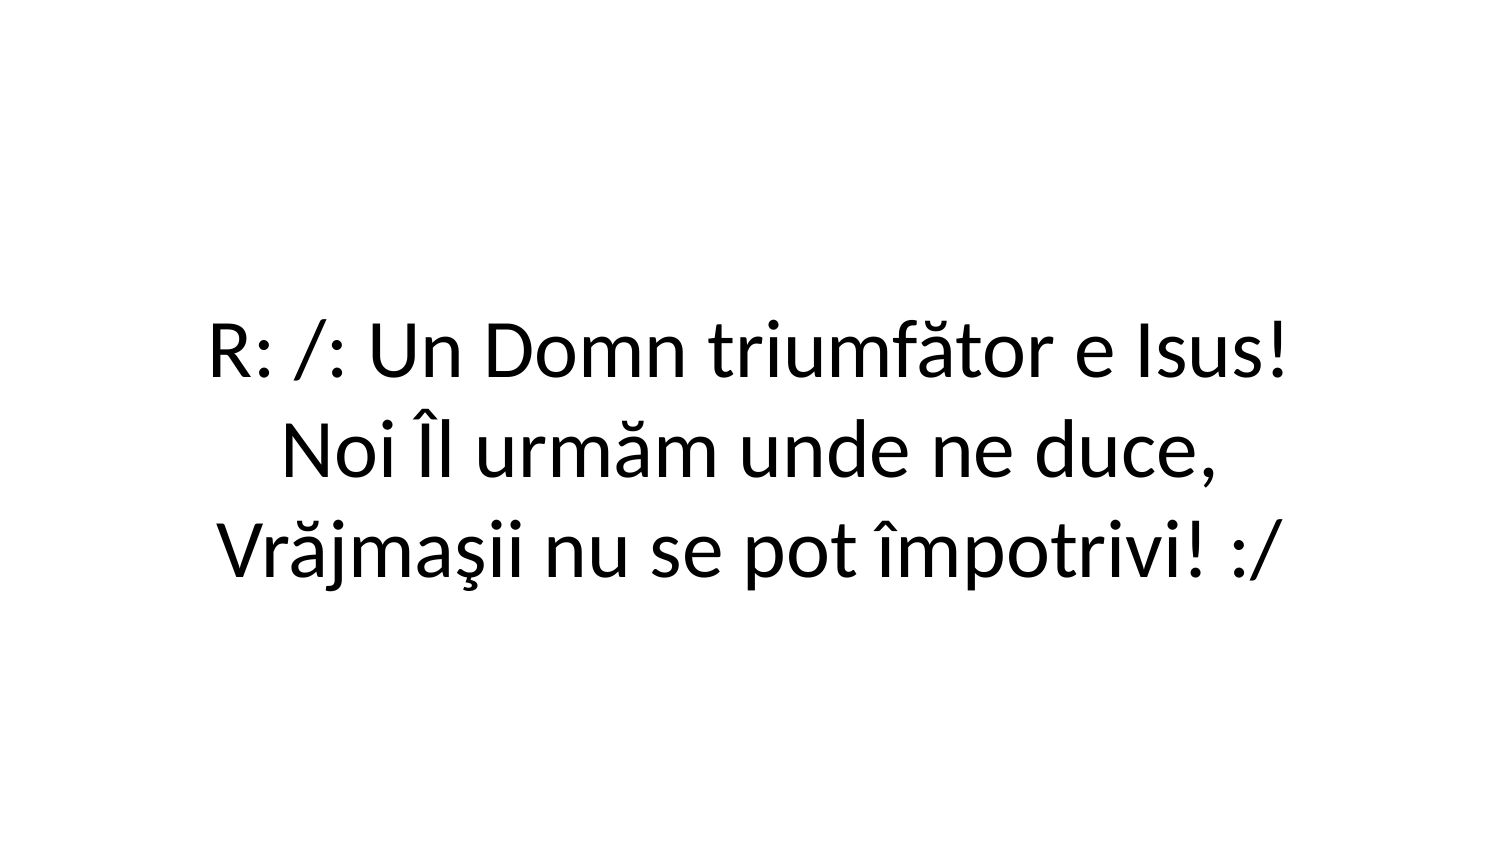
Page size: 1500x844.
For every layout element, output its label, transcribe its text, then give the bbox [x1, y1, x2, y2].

text_box R: /: Un Domn triumfător e Isus! Noi Îl urmăm unde ne duce, Vrăjmaşii nu se pot împotrivi! :/ [193, 242, 1307, 602]
